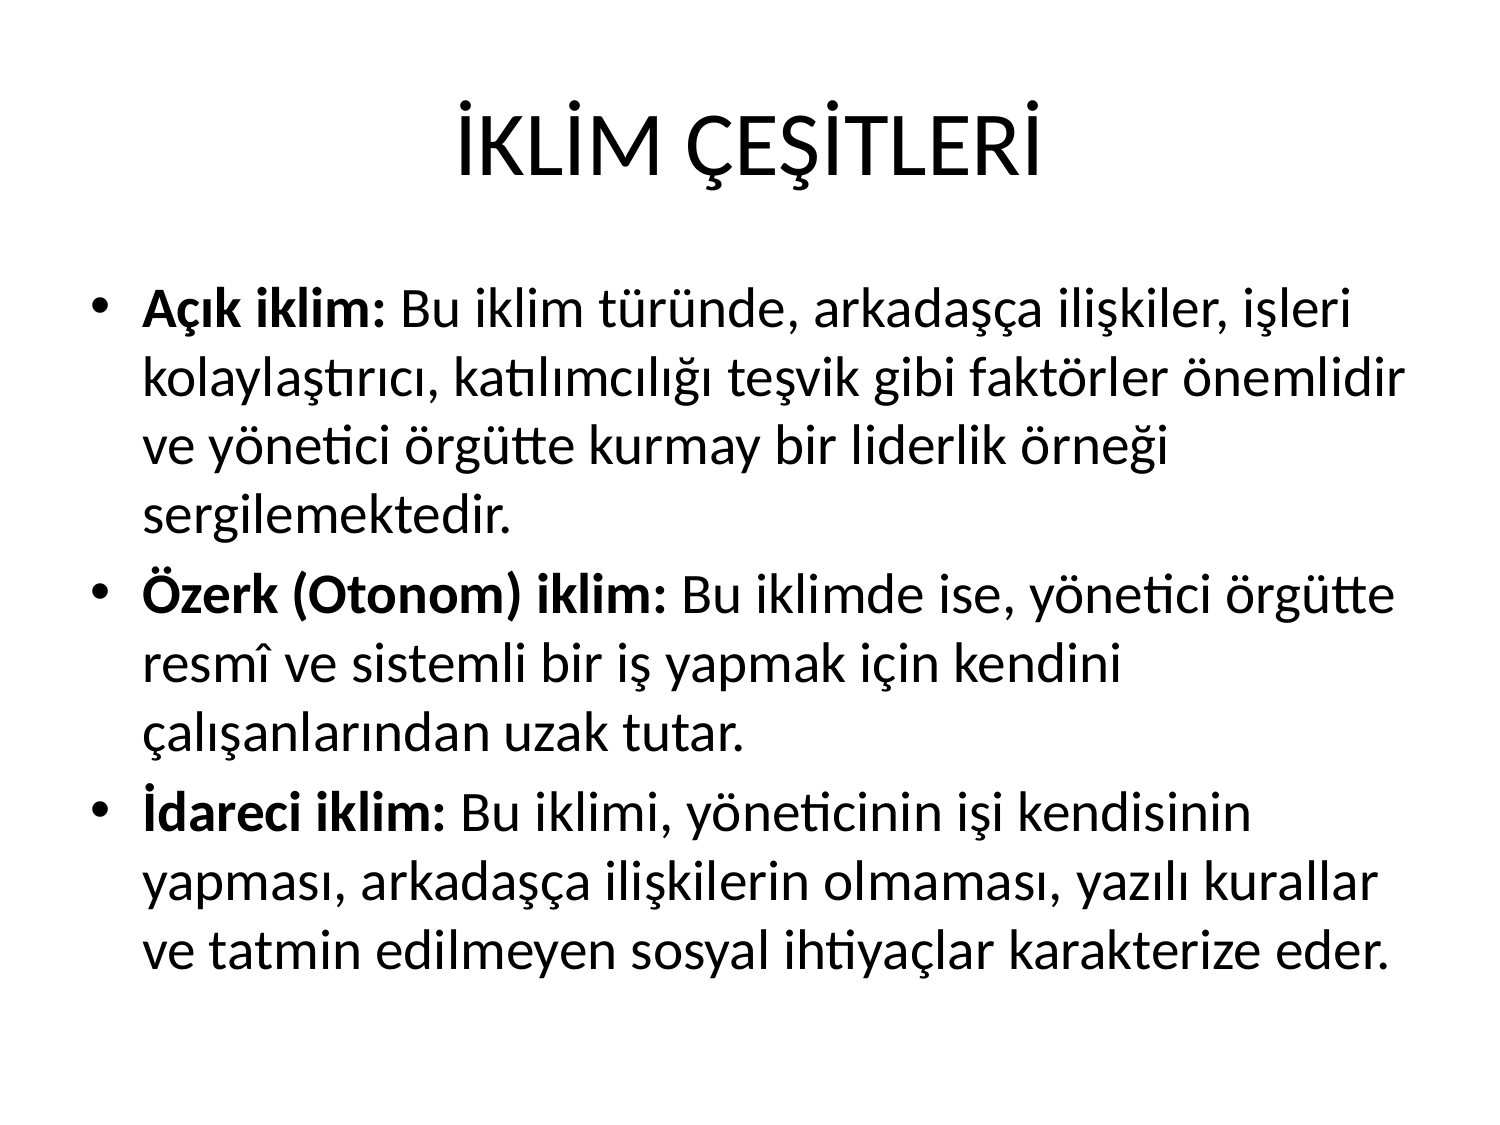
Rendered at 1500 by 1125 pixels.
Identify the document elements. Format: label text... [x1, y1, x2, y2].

title İKLİM ÇEŞİTLERİ [75, 45, 1425, 233]
list Açık iklim: Bu iklim türünde, arkadaşça ilişkiler, işleri kolaylaştırıcı, katılımcılığı teşvik gibi faktörler önemlidir ve yönetici örgütte kurmay bir liderlik örneği sergilemektedir. Özerk (Otonom) iklim: Bu iklimde ise, yönetici örgütte resmî ve sistemli bir iş yapmak için kendini çalışanlarından uzak tutar. İdareci iklim: Bu iklimi, yöneticinin işi kendisinin yapması, arkadaşça ilişkilerin olmaması, yazılı kurallar ve tatmin edilmeyen sosyal ihtiyaçlar karakterize eder. [75, 262, 1425, 1005]
